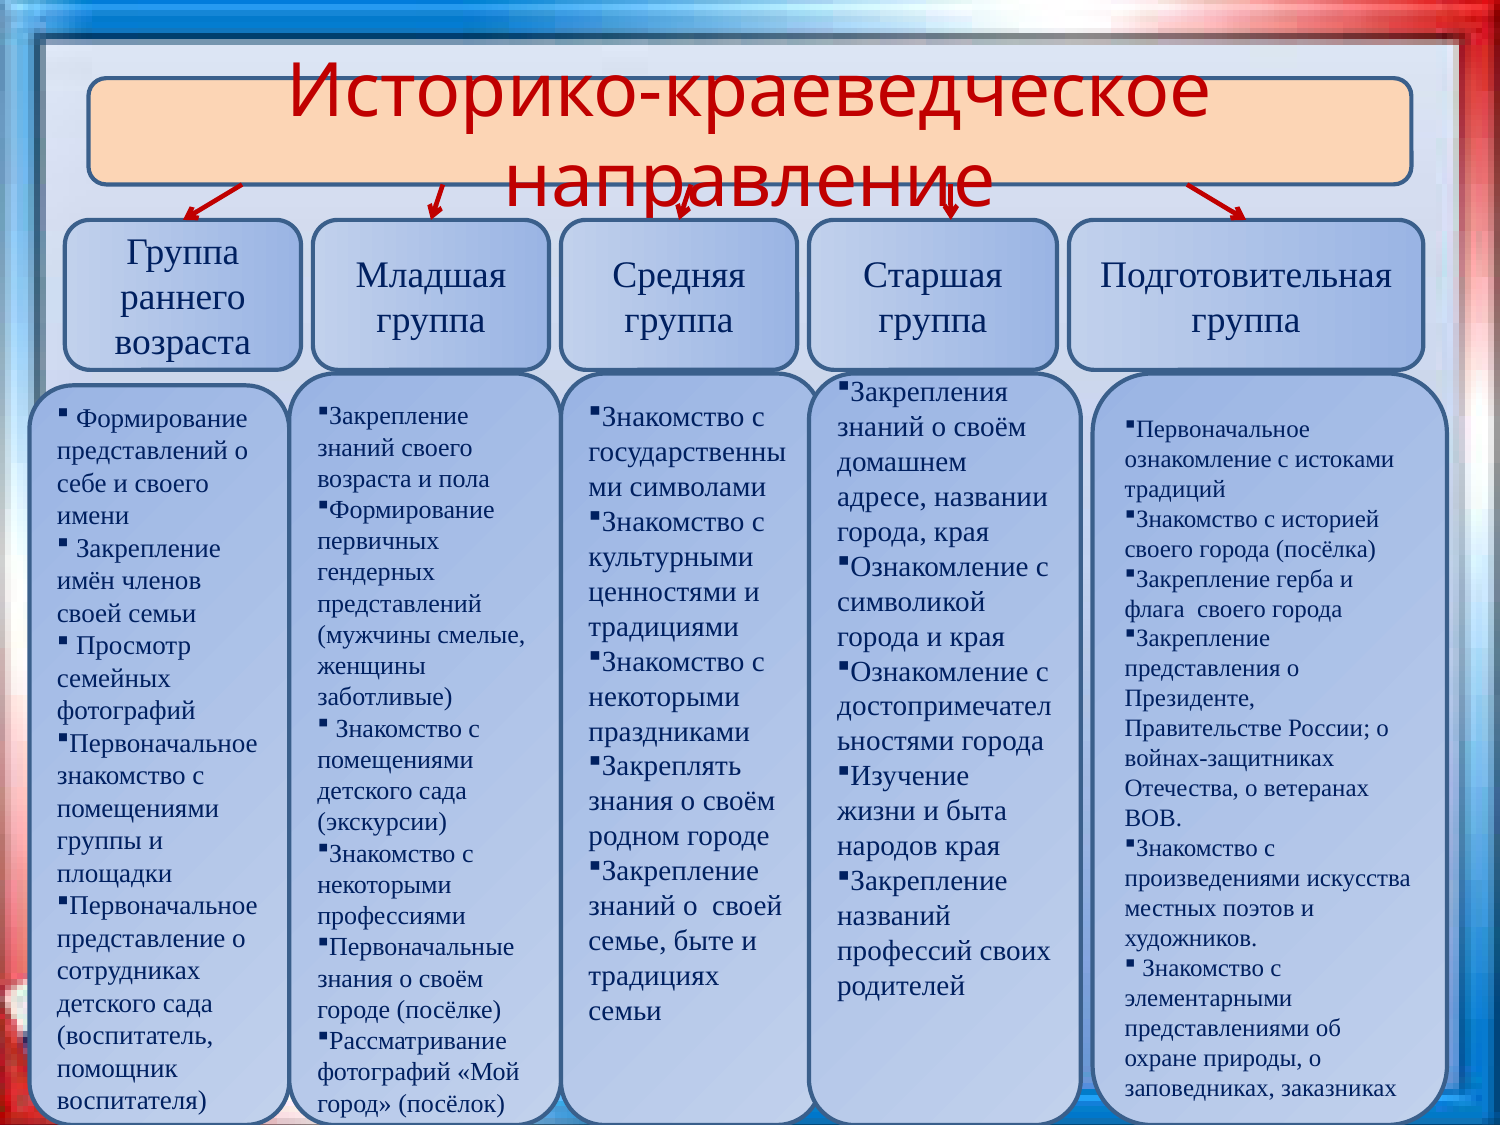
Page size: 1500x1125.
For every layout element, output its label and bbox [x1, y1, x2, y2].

text_box [678, 184, 692, 221]
text_box [1186, 184, 1247, 221]
text_box [182, 184, 243, 221]
list [0, 0, 1500, 1125]
text_box [430, 184, 444, 221]
